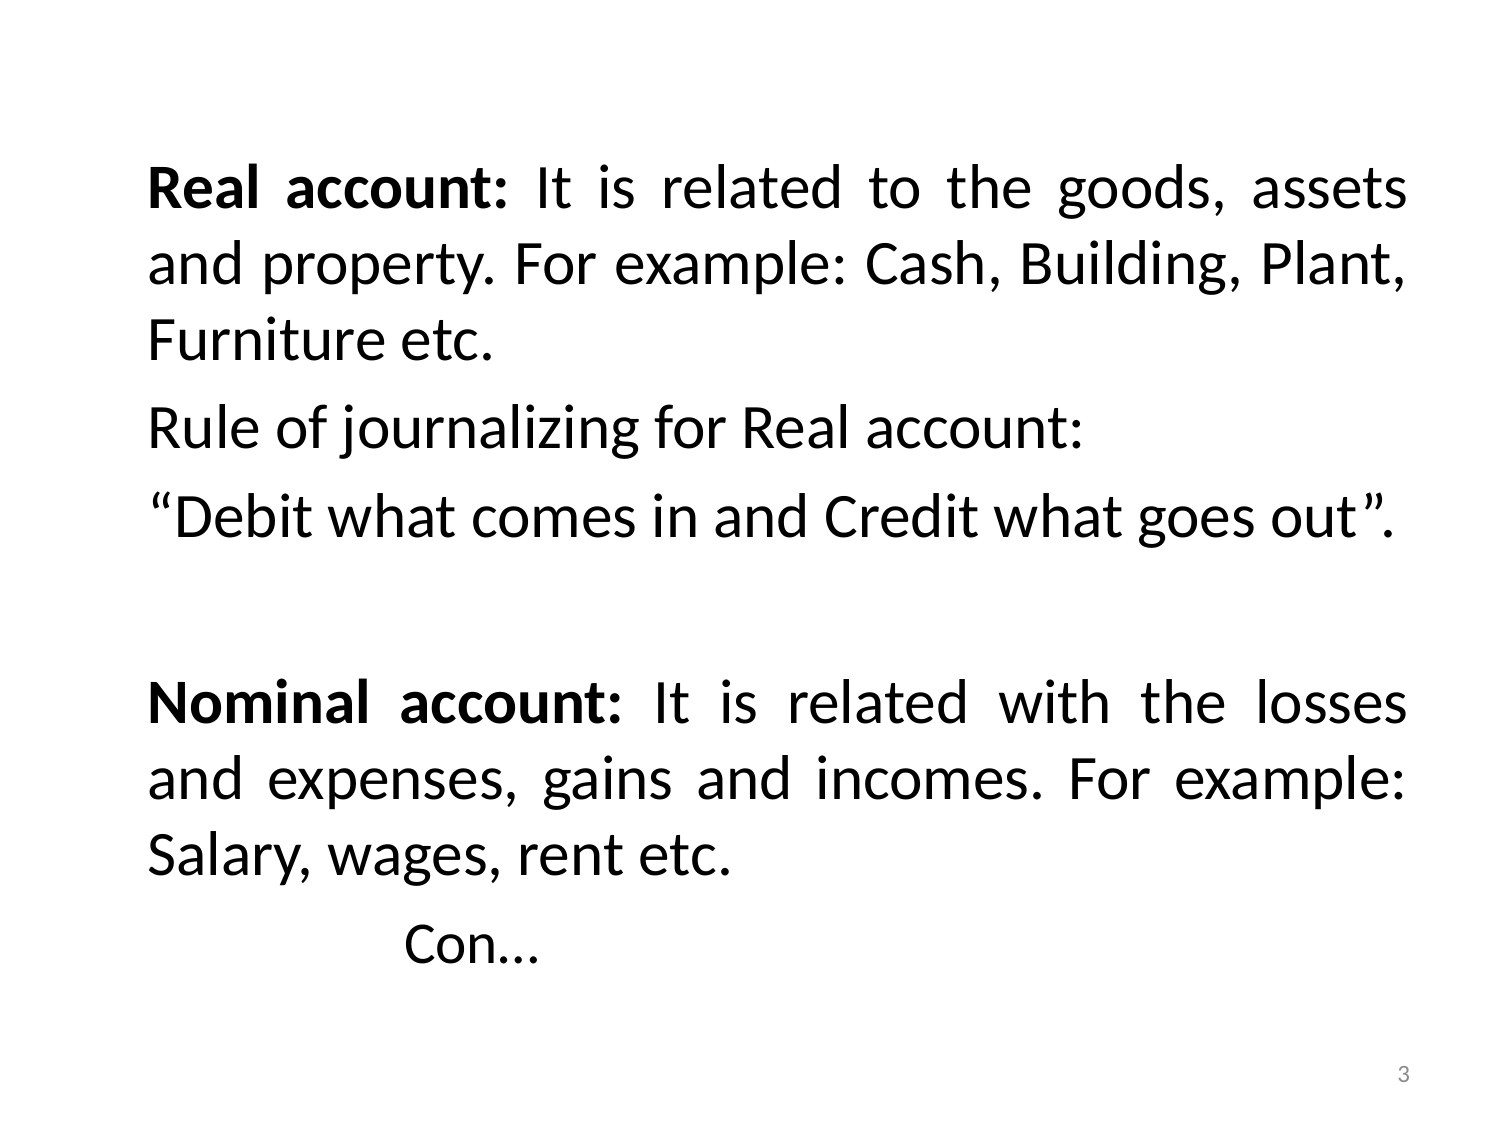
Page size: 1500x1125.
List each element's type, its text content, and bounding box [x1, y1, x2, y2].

slide_number 3 [1074, 1042, 1425, 1103]
list Real account: It is related to the goods, assets and property. For example: Cash, Building, Plant, Furniture etc. Rule of journalizing for Real account: “Debit what comes in and Credit what goes out”. Nominal account: It is related with the losses and expenses, gains and incomes. For example: Salary, wages, rent etc. Con… [75, 137, 1425, 1005]
